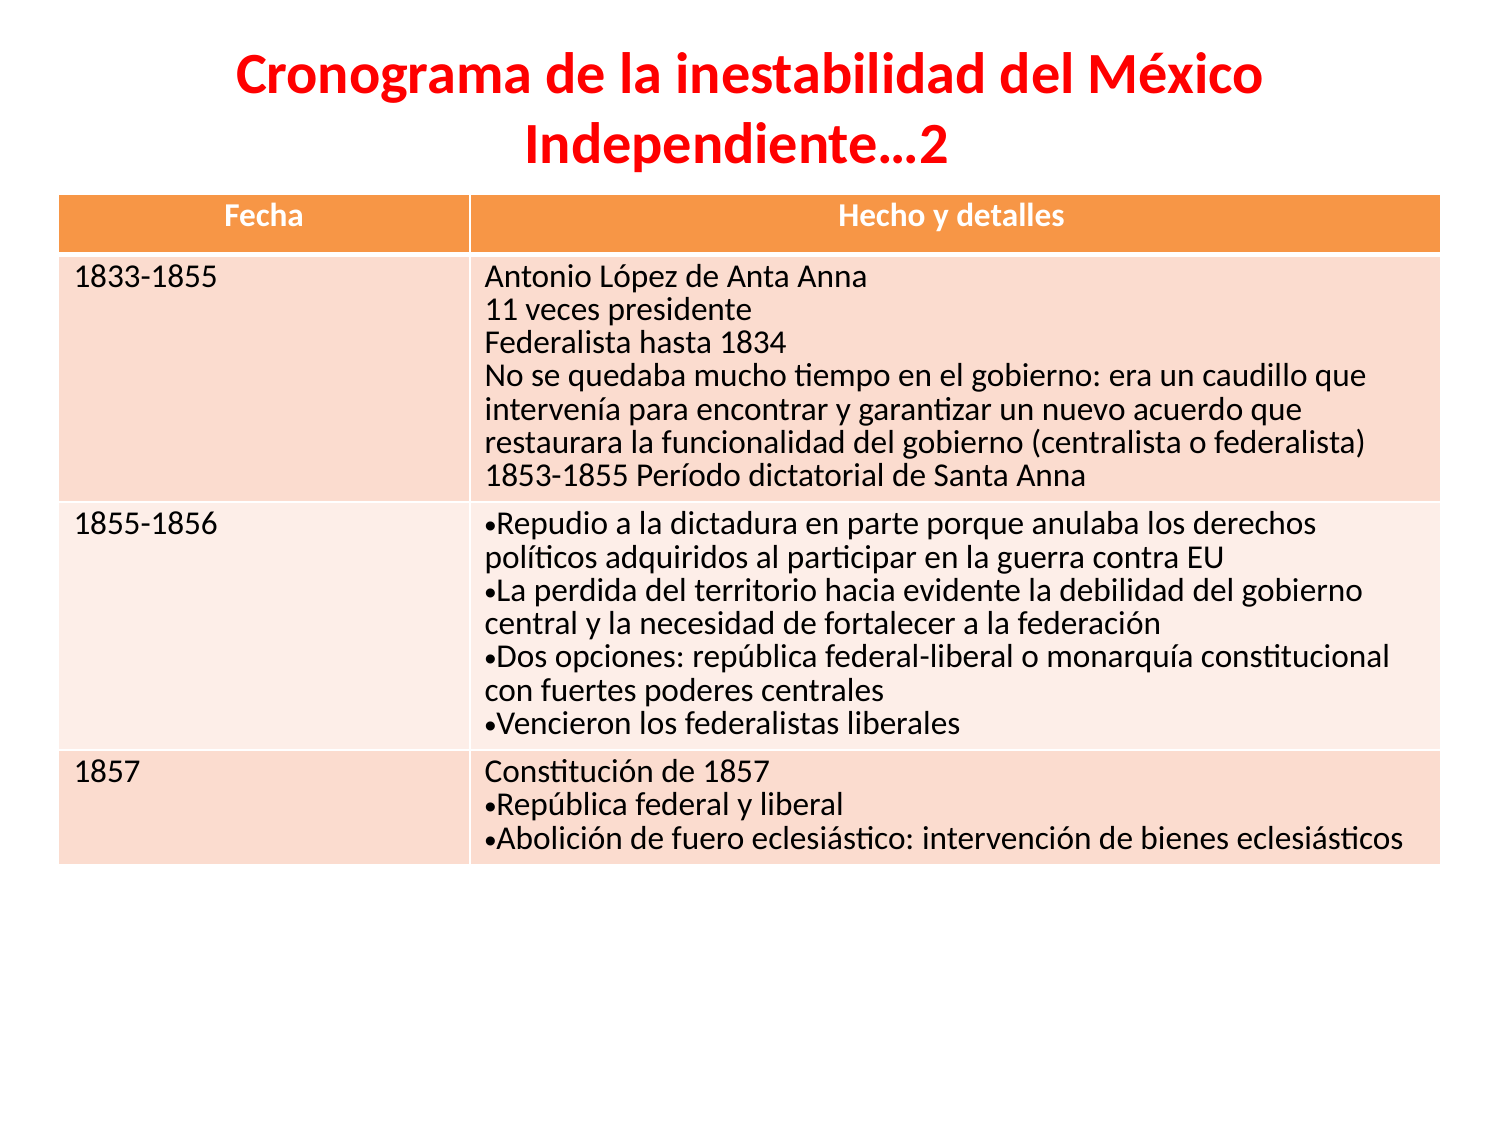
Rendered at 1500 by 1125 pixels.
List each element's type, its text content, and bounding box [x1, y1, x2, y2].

table_cell Antonio López de Anta Anna 11 veces presidente Federalista hasta 1834 No se quedaba mucho tiempo en el gobierno: era un caudillo que intervenía para encontrar y garantizar un nuevo acuerdo que restaurara la funcionalidad del gobierno (centralista o federalista) 1853-1855 Período dictatorial de Santa Anna [471, 257, 1440, 501]
table_cell 1857 [59, 751, 469, 864]
table_header Fecha [59, 195, 469, 252]
table_cell 1833-1855 [59, 257, 469, 501]
title Cronograma de la inestabilidad del México Independiente…2 [74, 11, 1426, 193]
table_cell Constitución de 1857 República federal y liberal Abolición de fuero eclesiástico: intervención de bienes eclesiásticos [471, 751, 1440, 864]
table_cell Repudio a la dictadura en parte porque anulaba los derechos políticos adquiridos al participar en la guerra contra EU La perdida del territorio hacia evidente la debilidad del gobierno central y la necesidad de fortalecer a la federación Dos opciones: república federal-liberal o monarquía constitucional con fuertes poderes centrales Vencieron los federalistas liberales [471, 503, 1440, 749]
table_cell 1855-1856 [59, 503, 469, 749]
table_header Hecho y detalles [471, 195, 1440, 252]
